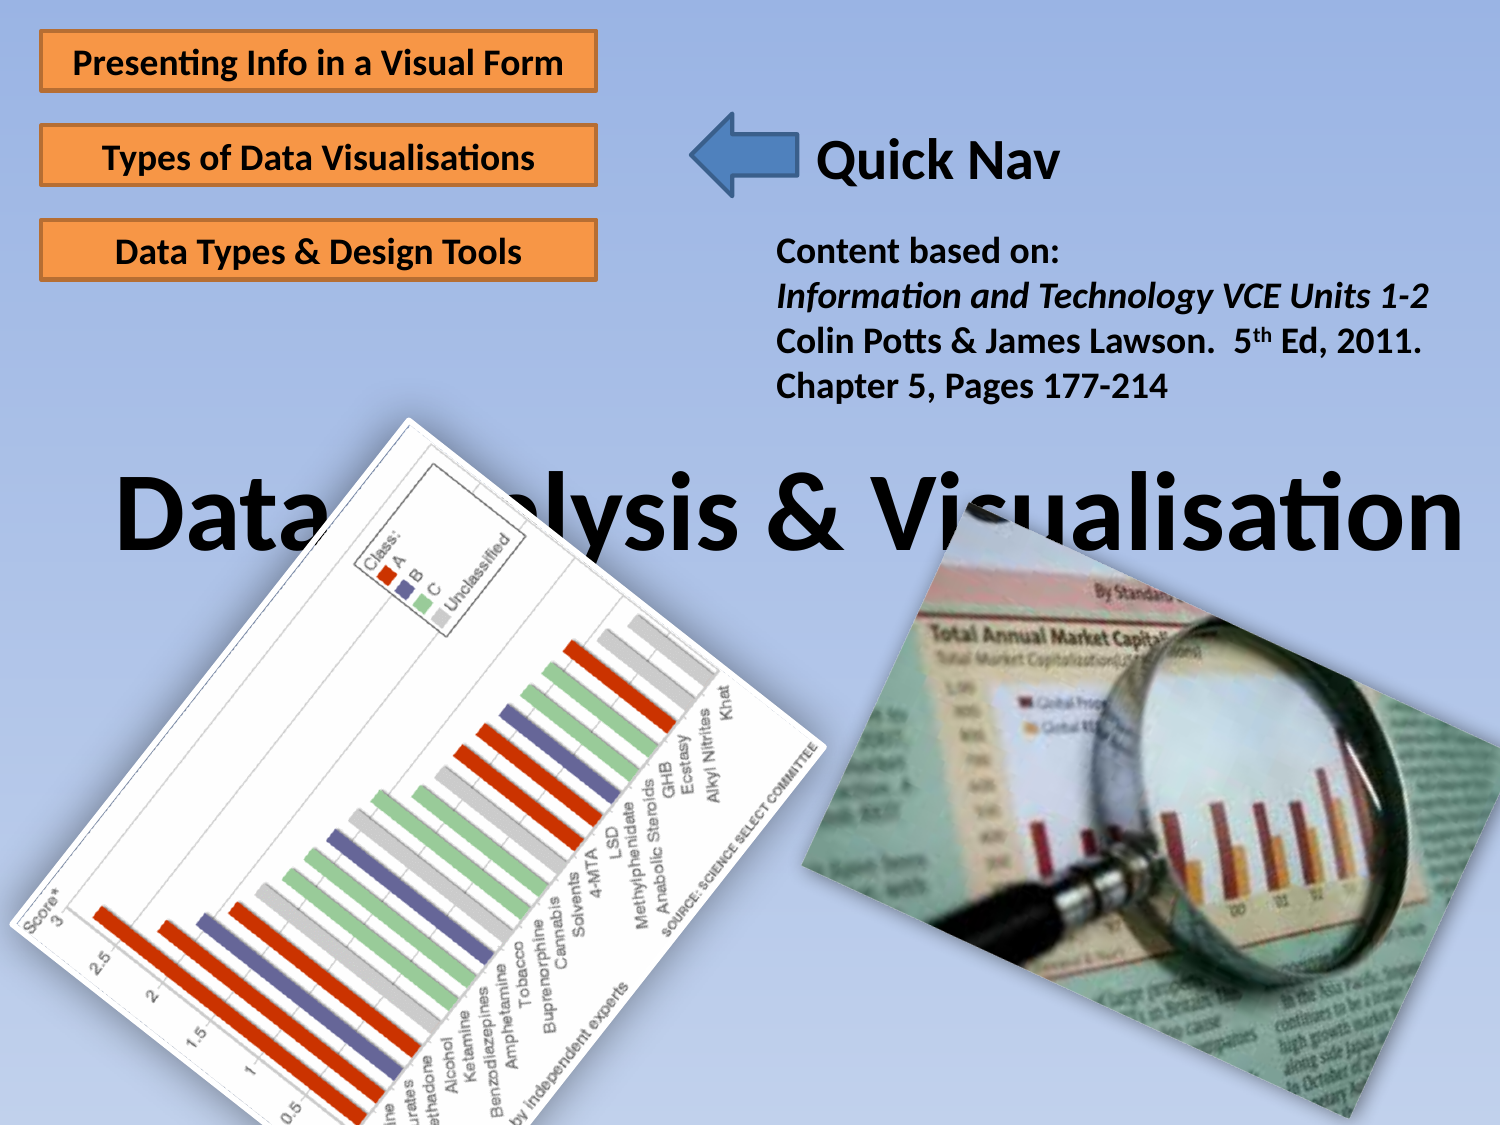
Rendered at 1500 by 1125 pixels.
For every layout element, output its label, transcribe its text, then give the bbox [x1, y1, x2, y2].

text_box Data Types & Design Tools [39, 218, 598, 282]
title Data Analysis & Visualisation [82, 385, 1500, 627]
text_box [688, 111, 800, 199]
picture [802, 503, 1500, 1118]
text_box Types of Data Visualisations [39, 123, 598, 187]
text_box Presenting Info in a Visual Form [39, 29, 598, 93]
picture [19, 426, 819, 1125]
text_box Quick Nav Content based on: Information and Technology VCE Units 1-2 Colin Potts & James Lawson. 5th Ed, 2011. Chapter 5, Pages 177-214 [761, 113, 1453, 414]
